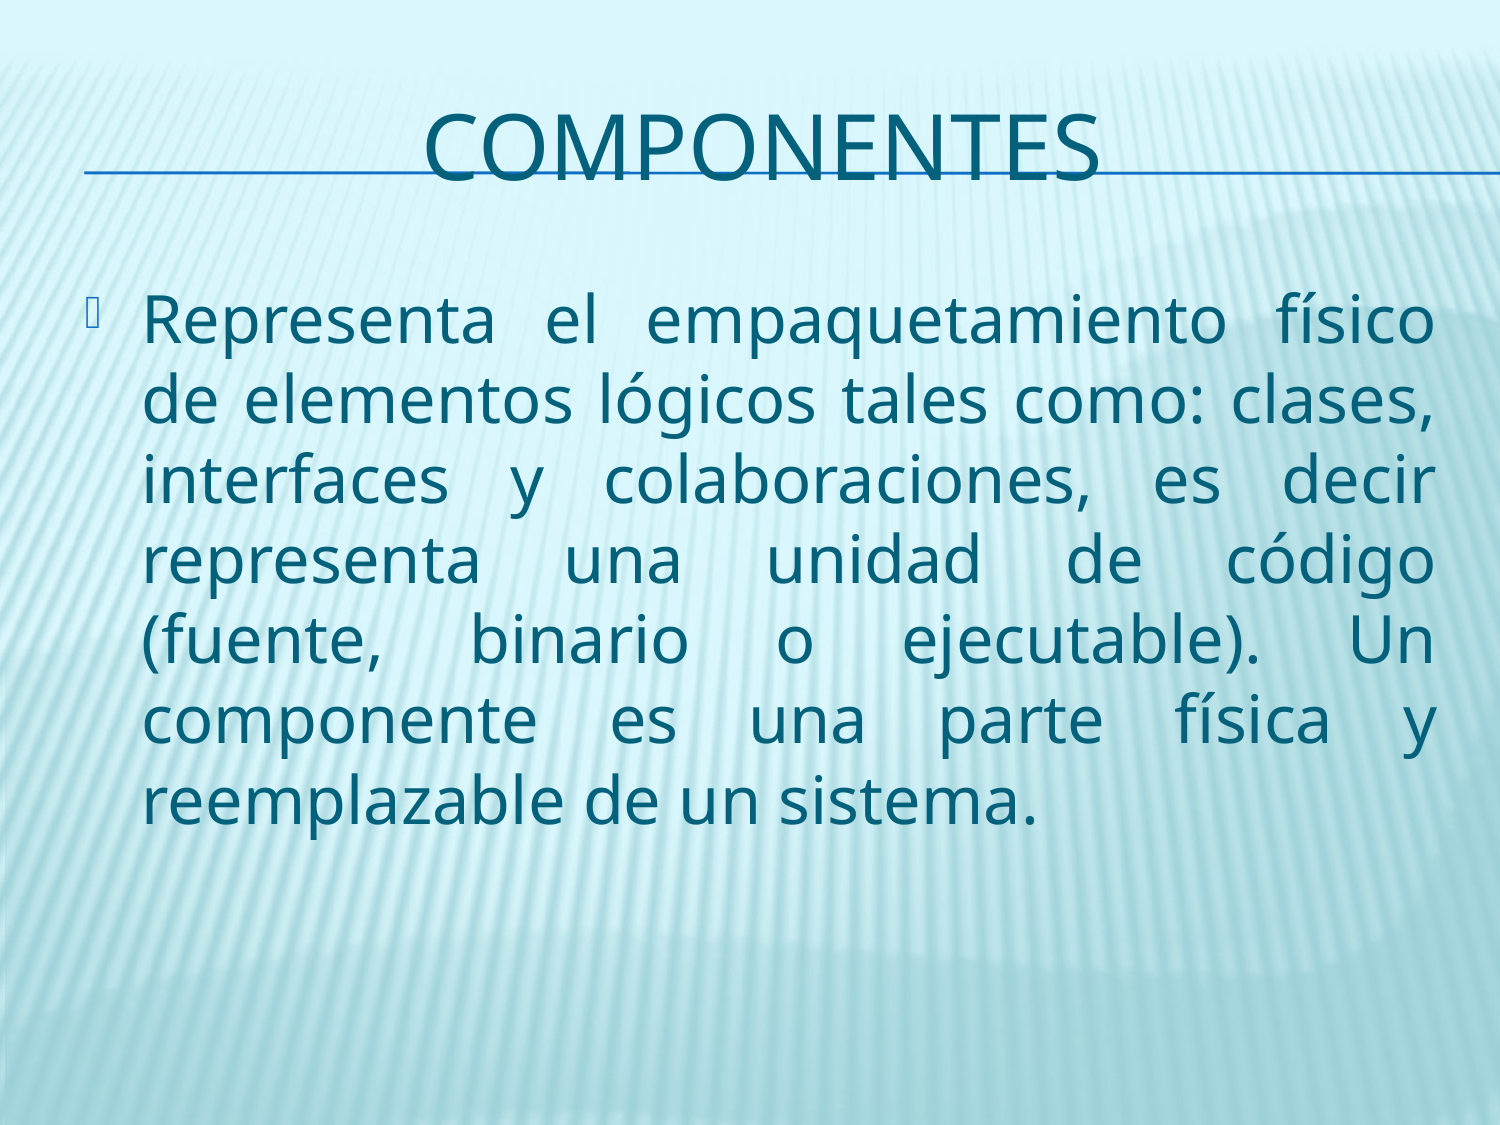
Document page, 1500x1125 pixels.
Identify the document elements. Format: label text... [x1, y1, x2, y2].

list Representa el empaquetamiento físico de elementos lógicos tales como: clases, interfaces y colaboraciones, es decir representa una unidad de código (fuente, binario o ejecutable). Un componente es una parte física y reemplazable de un sistema. [70, 269, 1454, 1032]
title COMPONENTES [50, 75, 1475, 213]
